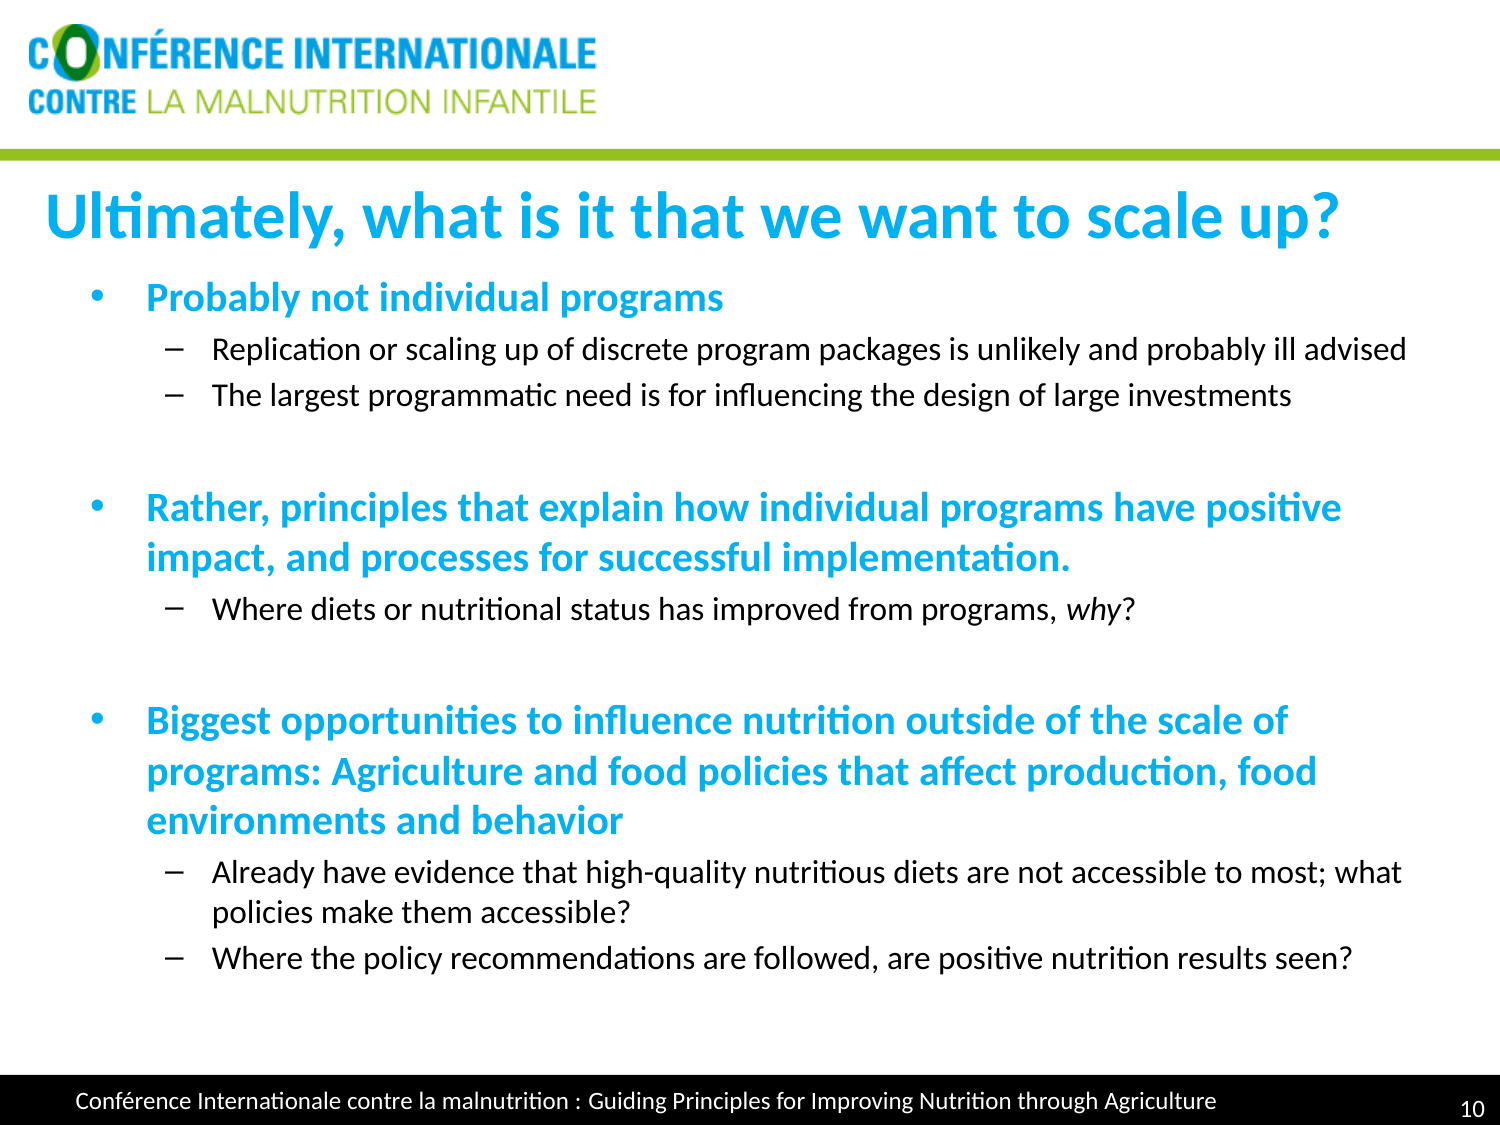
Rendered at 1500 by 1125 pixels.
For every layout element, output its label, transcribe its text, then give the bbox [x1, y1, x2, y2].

list Probably not individual programs Replication or scaling up of discrete program packages is unlikely and probably ill advised The largest programmatic need is for influencing the design of large investments Rather, principles that explain how individual programs have positive impact, and processes for successful implementation. Where diets or nutritional status has improved from programs, why? Biggest opportunities to influence nutrition outside of the scale of programs: Agriculture and food policies that affect production, food environments and behavior Already have evidence that high-quality nutritious diets are not accessible to most; what policies make them accessible? Where the policy recommendations are followed, are positive nutrition results seen? [75, 262, 1425, 1050]
title Ultimately, what is it that we want to scale up? [30, 173, 1413, 250]
slide_number 10 [1149, 1077, 1500, 1125]
picture [29, 24, 597, 115]
